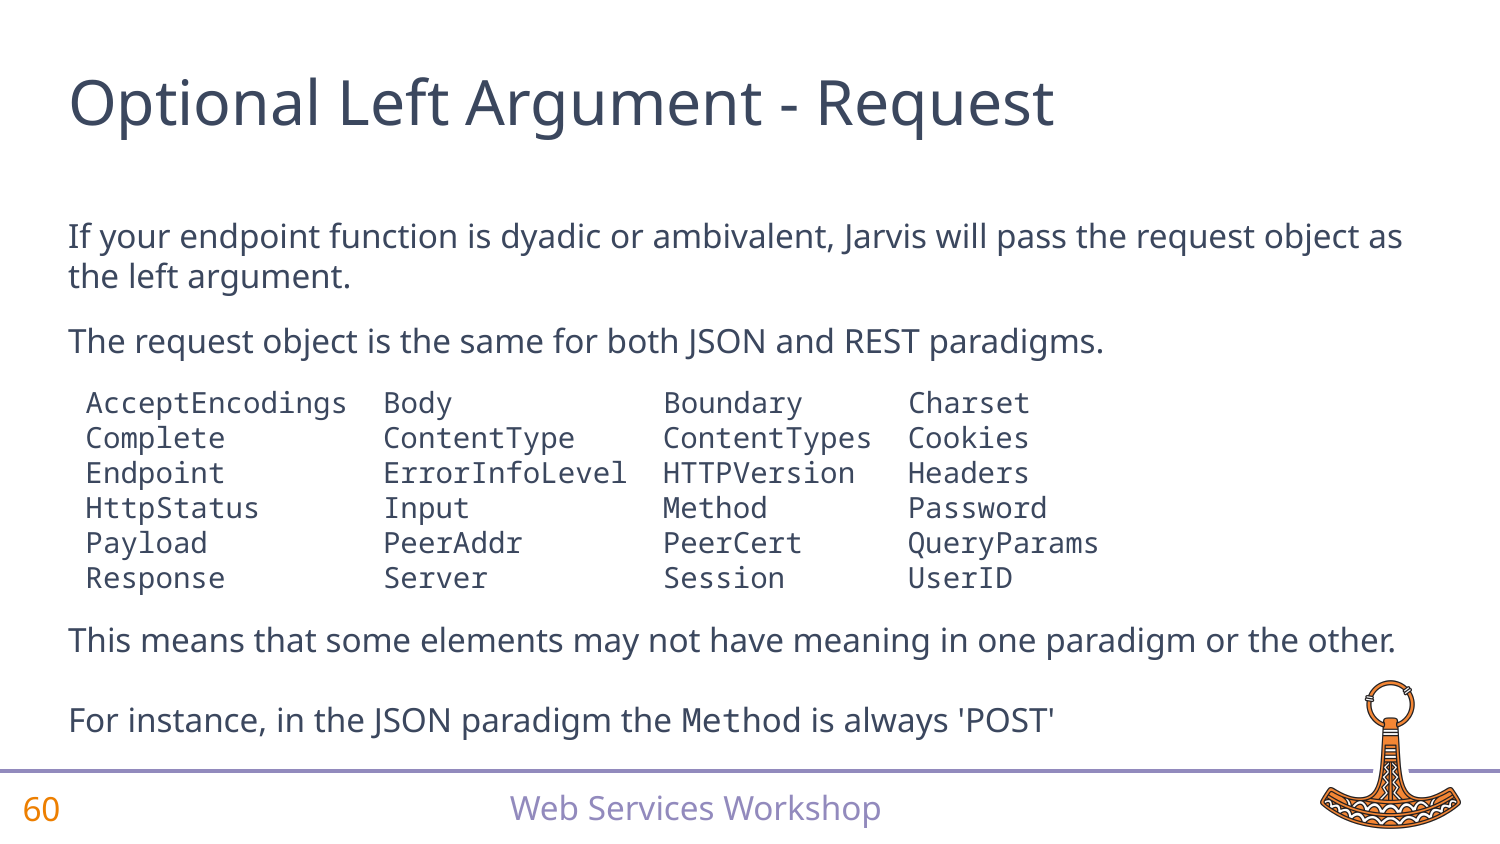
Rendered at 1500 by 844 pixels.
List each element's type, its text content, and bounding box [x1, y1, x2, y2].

picture [1320, 680, 1461, 829]
title Optional Left Argument - Request [53, 43, 1203, 157]
list If your endpoint function is dyadic or ambivalent, Jarvis will pass the request object as the left argument. The request object is the same for both JSON and REST paradigms. AcceptEncodings Body Boundary Charset Complete ContentType ContentTypes Cookies Endpoint ErrorInfoLevel HTTPVersion Headers HttpStatus Input Method Password Payload PeerAddr PeerCert QueryParams Response Server Session UserID This means that some elements may not have meaning in one paradigm or the other. For instance, in the JSON paradigm the Method is always 'POST' [53, 207, 1453, 740]
